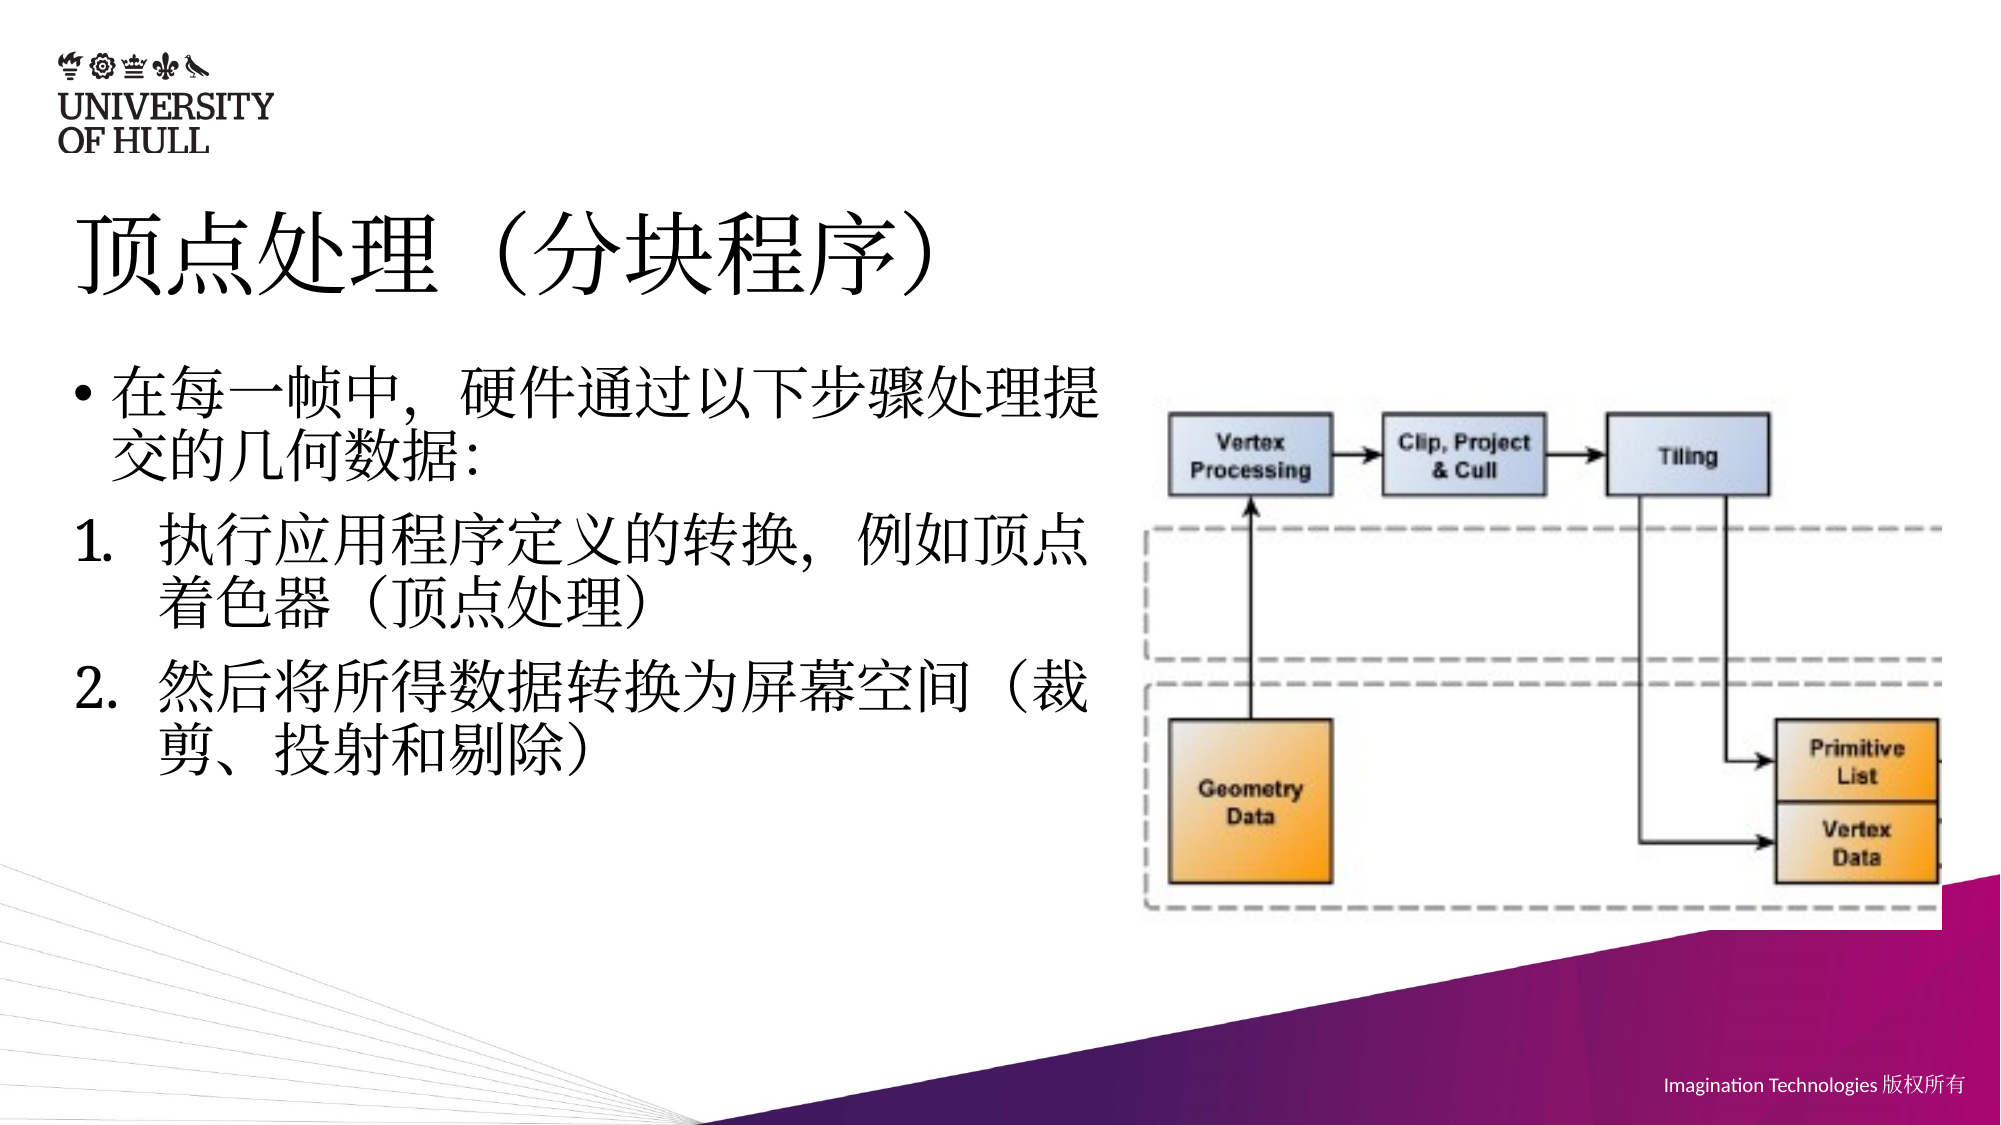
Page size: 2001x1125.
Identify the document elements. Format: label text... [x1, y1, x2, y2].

list 在每一帧中，硬件通过以下步骤处理提交的几何数据： 执行应用程序定义的转换，例如顶点着色器（顶点处理） 然后将所得数据转换为屏幕空间（裁剪、投射和剔除） [57, 356, 1142, 1074]
picture [0, 0, 2000, 1125]
title 顶点处理（分块程序） [57, 178, 1931, 340]
